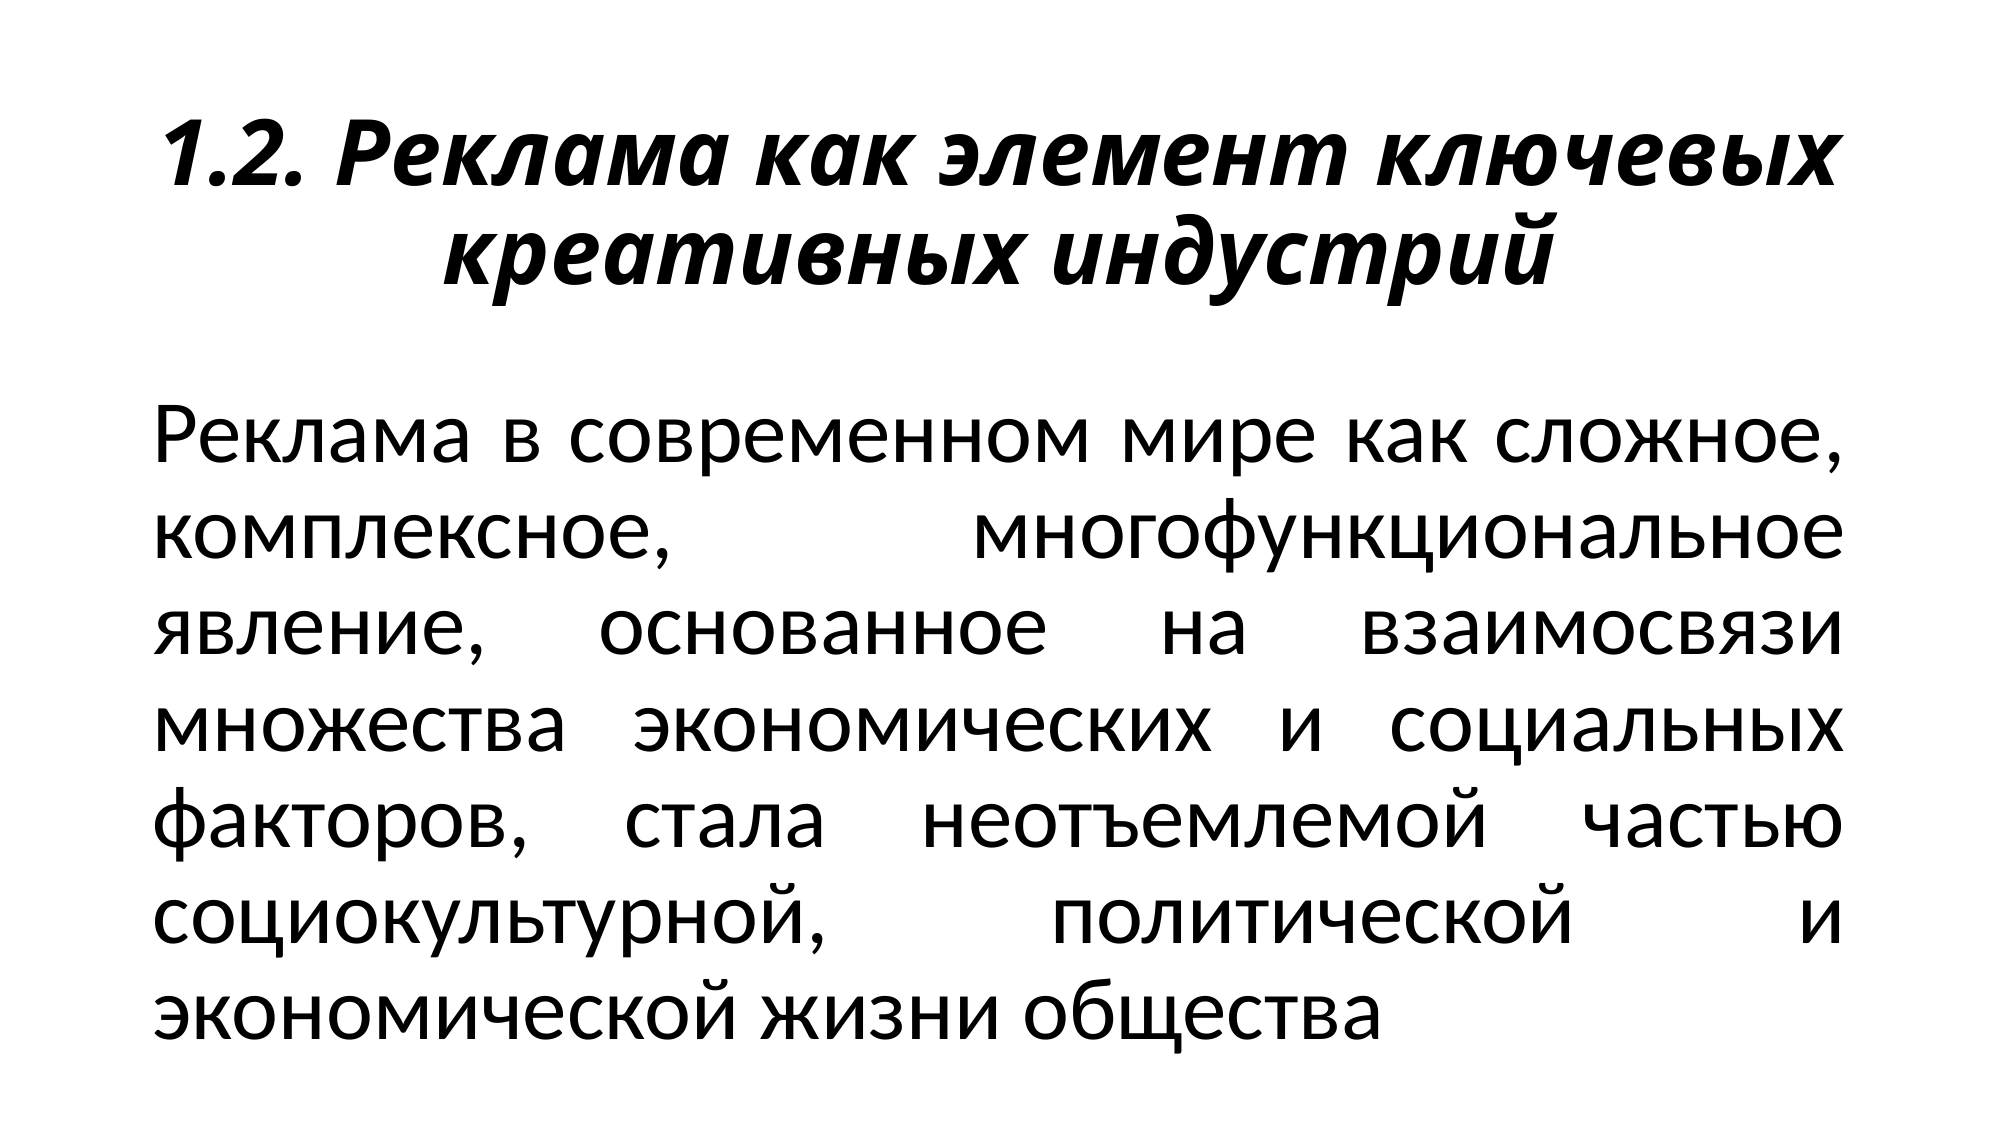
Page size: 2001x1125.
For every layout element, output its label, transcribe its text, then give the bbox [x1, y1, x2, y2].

list Реклама в современном мире как сложное, комплексное, многофункциональное явление, основанное на взаимосвязи множества экономических и социальных факторов, стала неотъемлемой частью социокультурной, политической и экономической жизни общества [137, 378, 1863, 1075]
title 1.2. Реклама как элемент ключевых креативных индустрий [137, 59, 1863, 350]
